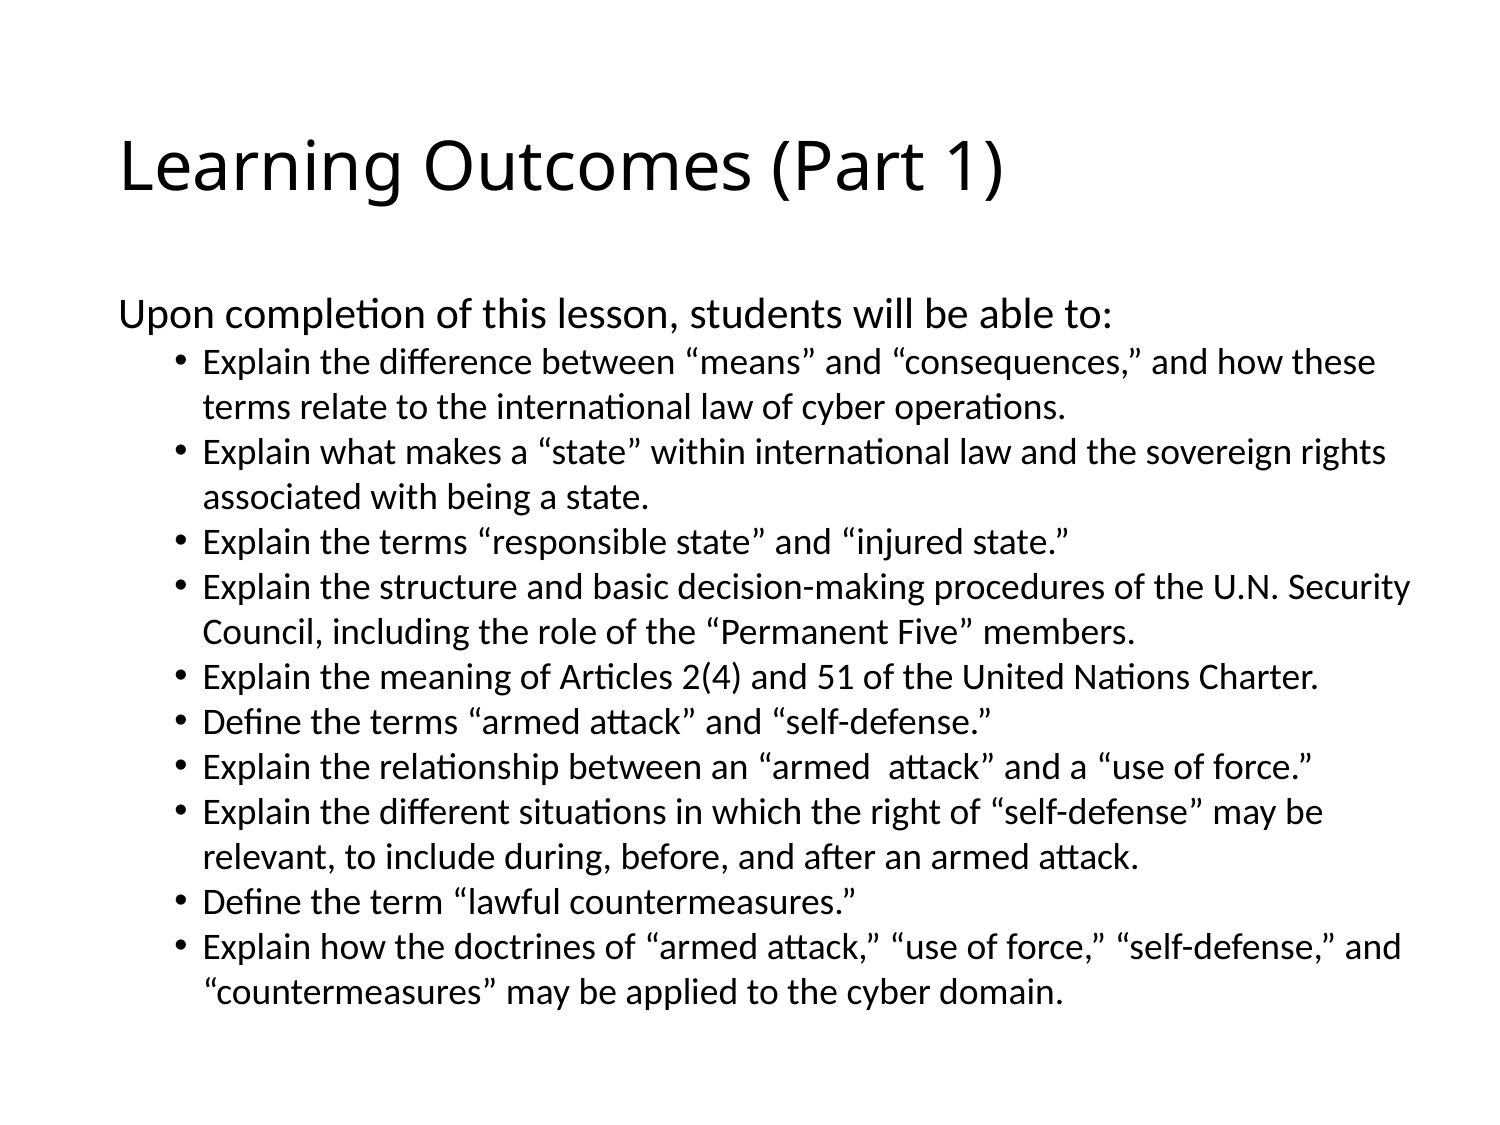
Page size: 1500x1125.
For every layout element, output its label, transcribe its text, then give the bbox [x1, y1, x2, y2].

title Learning Outcomes (Part 1) [102, 59, 1398, 277]
list Upon completion of this lesson, students will be able to: Explain the difference between “means” and “consequences,” and how these terms relate to the international law of cyber operations. Explain what makes a “state” within international law and the sovereign rights associated with being a state. Explain the terms “responsible state” and “injured state.” Explain the structure and basic decision-making procedures of the U.N. Security Council, including the role of the “Permanent Five” members. Explain the meaning of Articles 2(4) and 51 of the United Nations Charter. Define the terms “armed attack” and “self-defense.” Explain the relationship between an “armed attack” and a “use of force.” Explain the different situations in which the right of “self-defense” may be relevant, to include during, before, and after an armed attack. Define the term “lawful countermeasures.” Explain how the doctrines of “armed attack,” “use of force,” “self-defense,” and “countermeasures” may be applied to the cyber domain. [102, 277, 1440, 1079]
